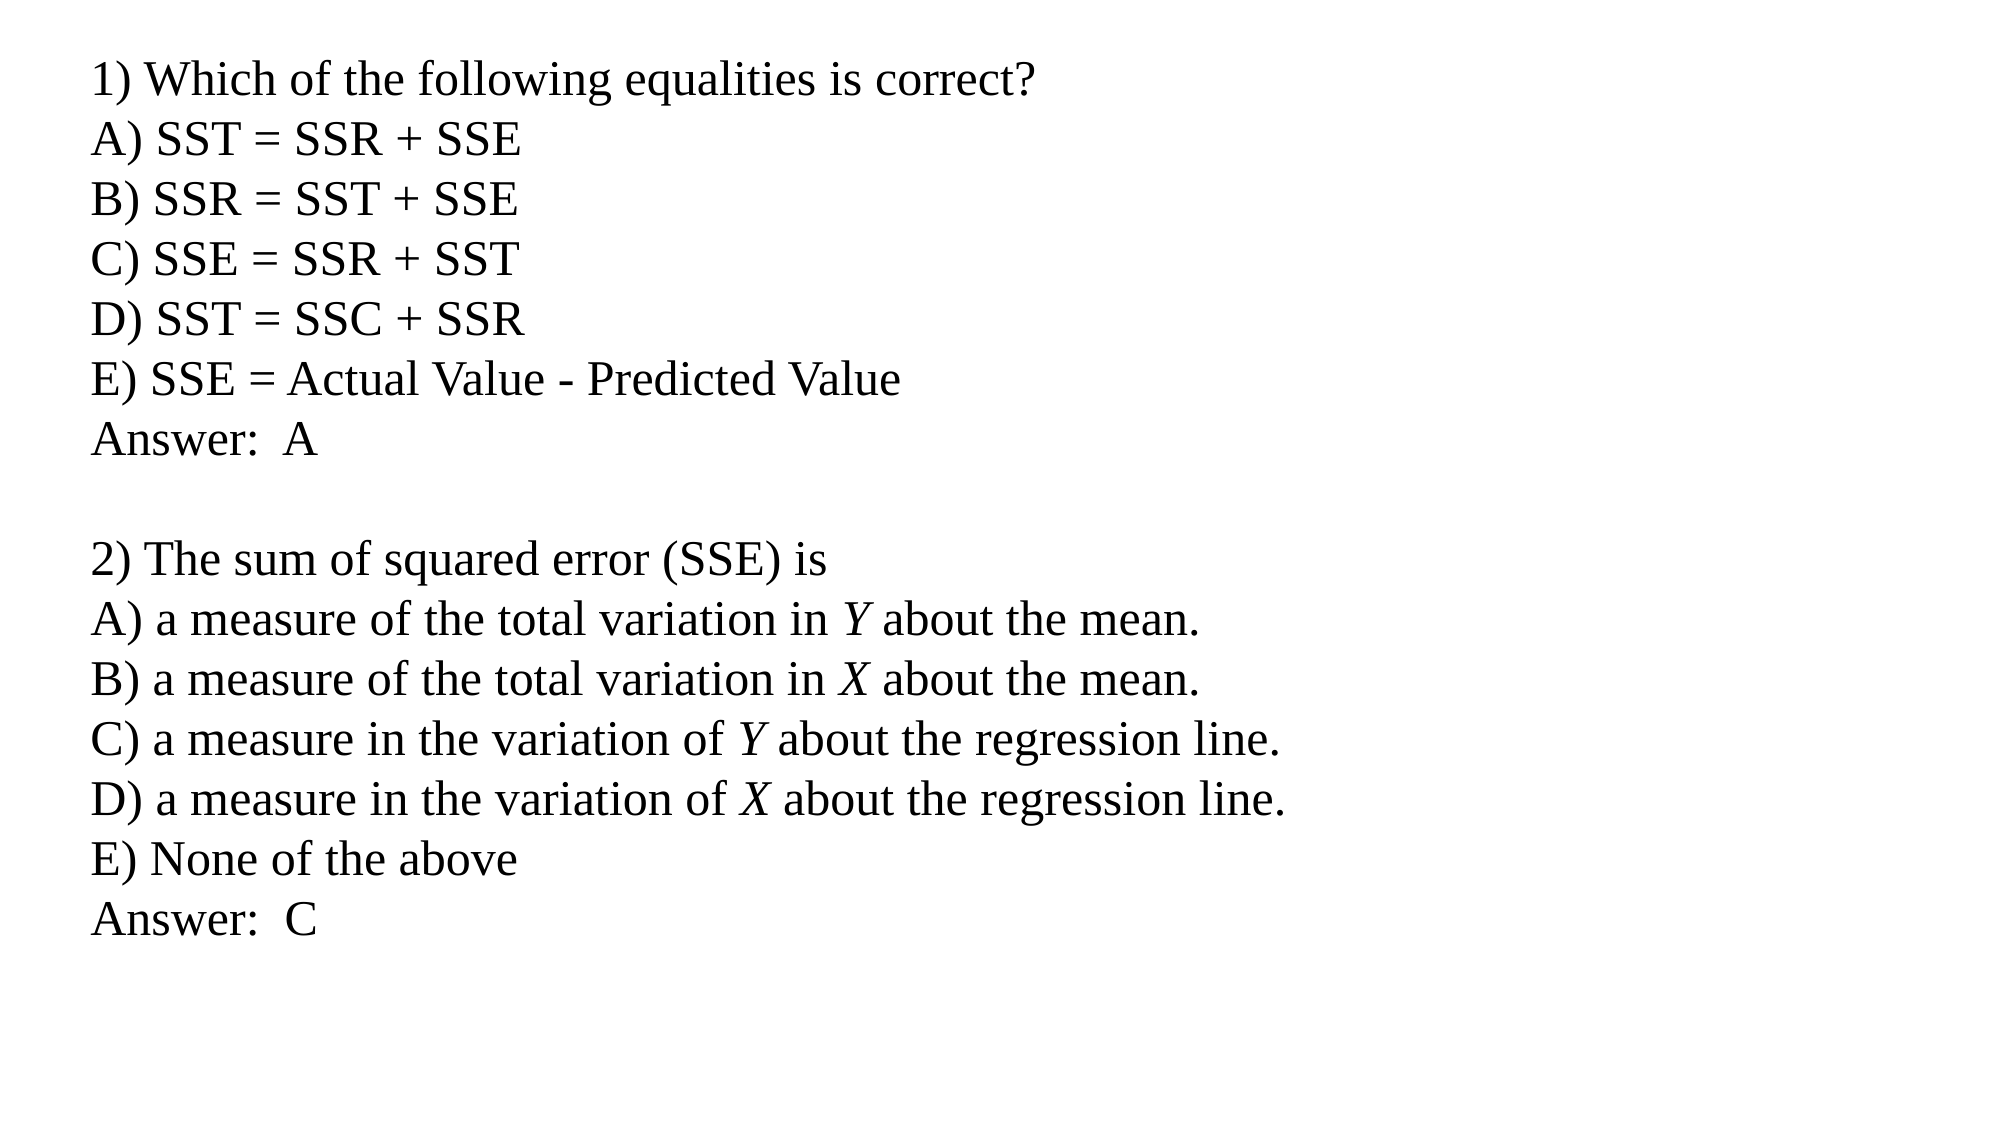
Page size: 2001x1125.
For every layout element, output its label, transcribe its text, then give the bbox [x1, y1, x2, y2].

text_box 1) Which of the following equalities is correct? A) SST = SSR + SSE B) SSR = SST + SSE C) SSE = SSR + SST D) SST = SSC + SSR E) SSE = Actual Value - Predicted Value Answer: A 2) The sum of squared error (SSE) is A) a measure of the total variation in Y about the mean. B) a measure of the total variation in X about the mean. C) a measure in the variation of Y about the regression line. D) a measure in the variation of X about the regression line. E) None of the above Answer: C [75, 37, 1494, 953]
